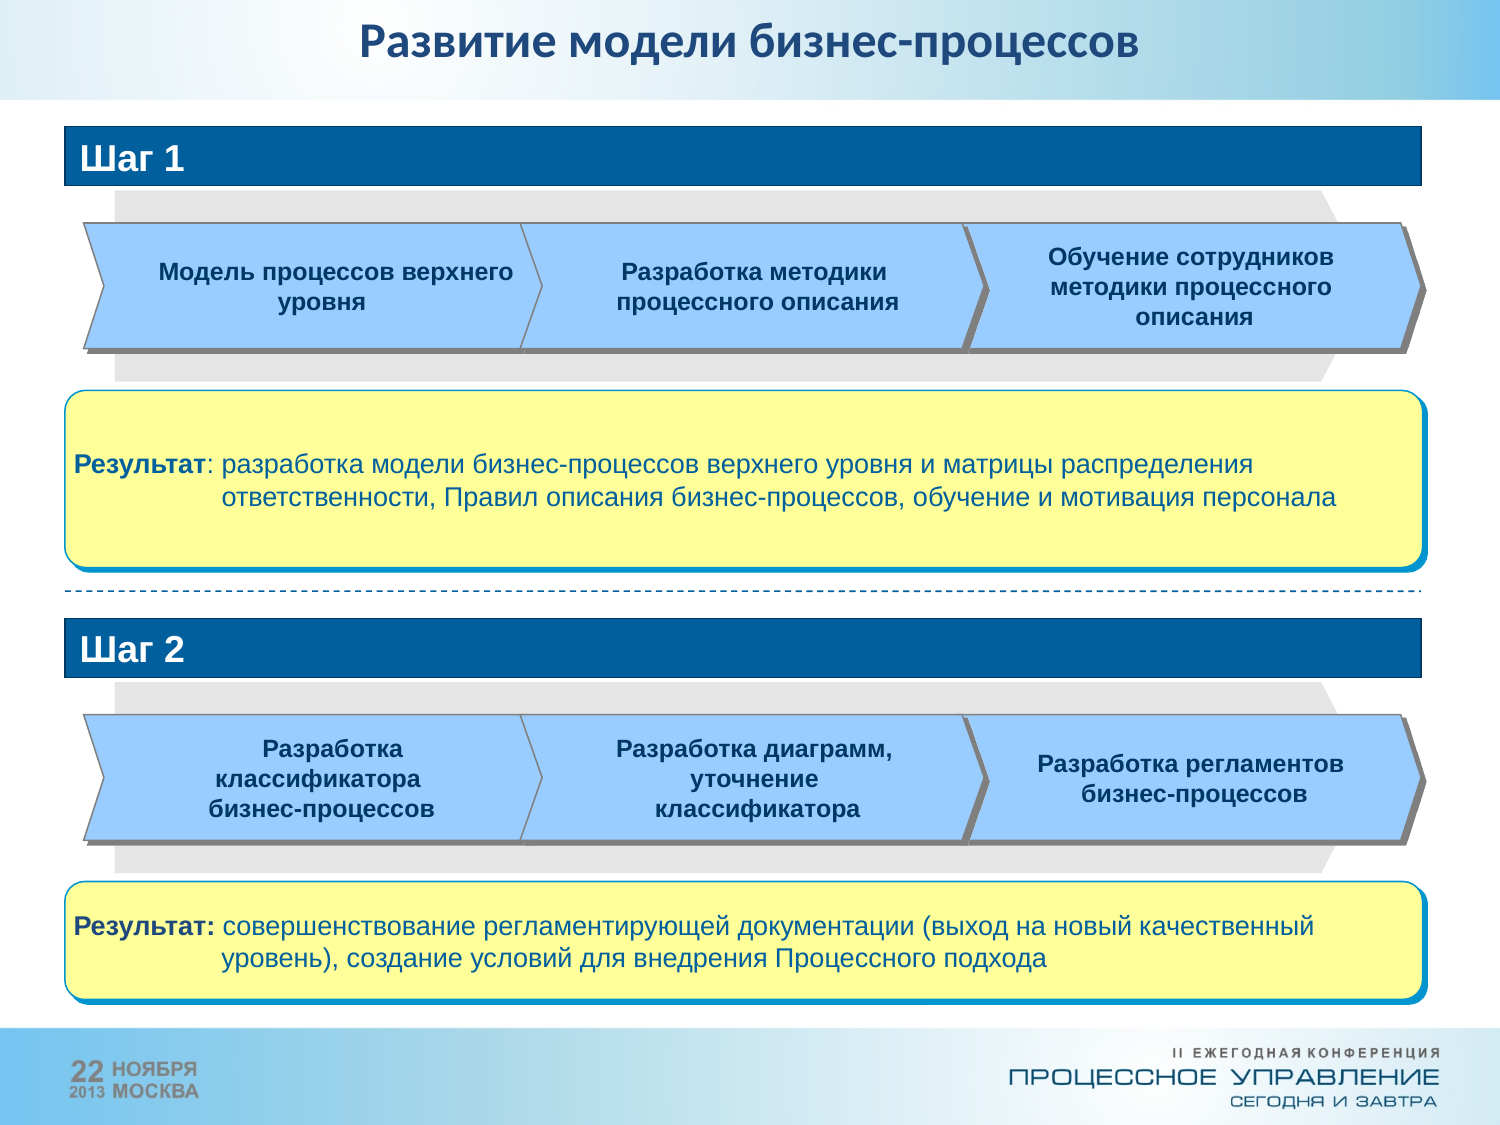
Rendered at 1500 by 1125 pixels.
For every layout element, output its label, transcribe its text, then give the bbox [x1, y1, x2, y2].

text_box Результат: разработка модели бизнес-процессов верхнего уровня и матрицы распределения ответственности, Правил описания бизнес-процессов, обучение и мотивация персонала [64, 390, 1423, 568]
text_box Шаг 1 [64, 126, 1422, 186]
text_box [64, 688, 1422, 867]
picture [0, 0, 1500, 1125]
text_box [64, 197, 1422, 375]
text_box Результат: совершенствование регламентирующей документации (выход на новый качественный уровень), создание условий для внедрения Процессного подхода [64, 881, 1423, 1000]
text_box Шаг 2 [64, 618, 1422, 678]
list Развитие модели бизнес-процессов [29, 0, 1471, 102]
